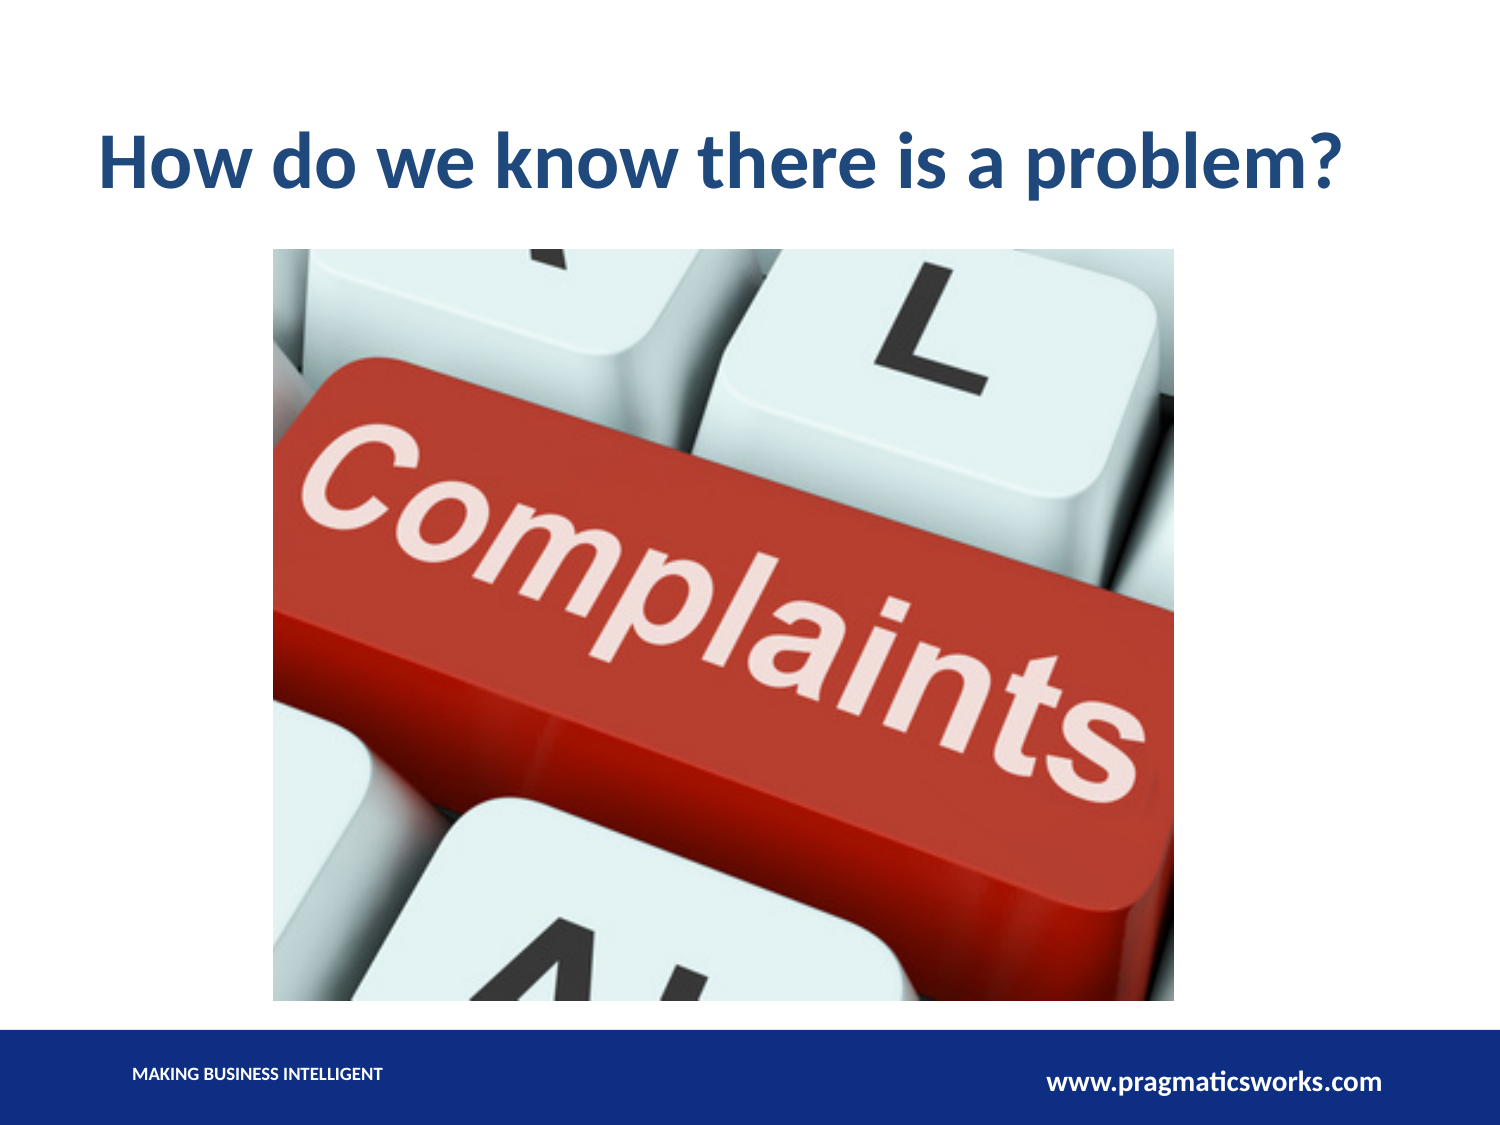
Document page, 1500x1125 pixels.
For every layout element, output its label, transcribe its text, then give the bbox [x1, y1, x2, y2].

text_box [0, 1029, 1500, 1125]
title How do we know there is a problem? [28, 62, 1418, 250]
picture [272, 249, 1174, 1001]
